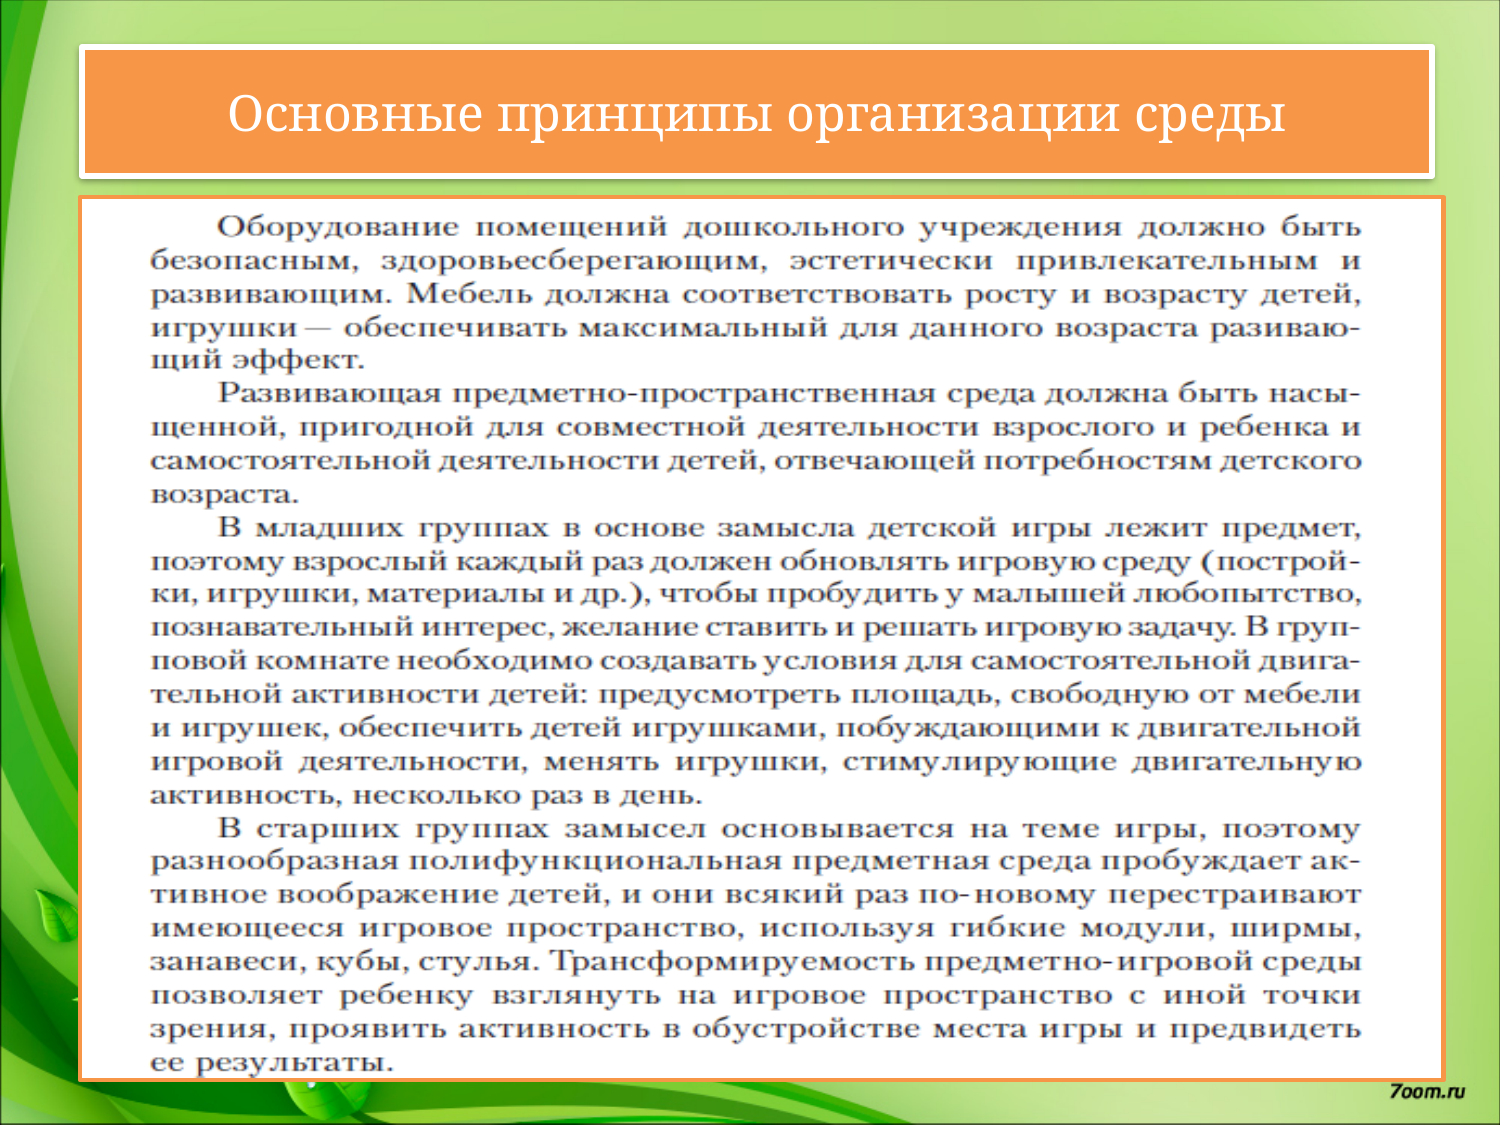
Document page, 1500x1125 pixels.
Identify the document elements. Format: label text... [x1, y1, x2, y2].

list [81, 198, 1442, 1079]
title Основные принципы организации среды [79, 44, 1435, 179]
picture [0, 0, 1500, 1125]
